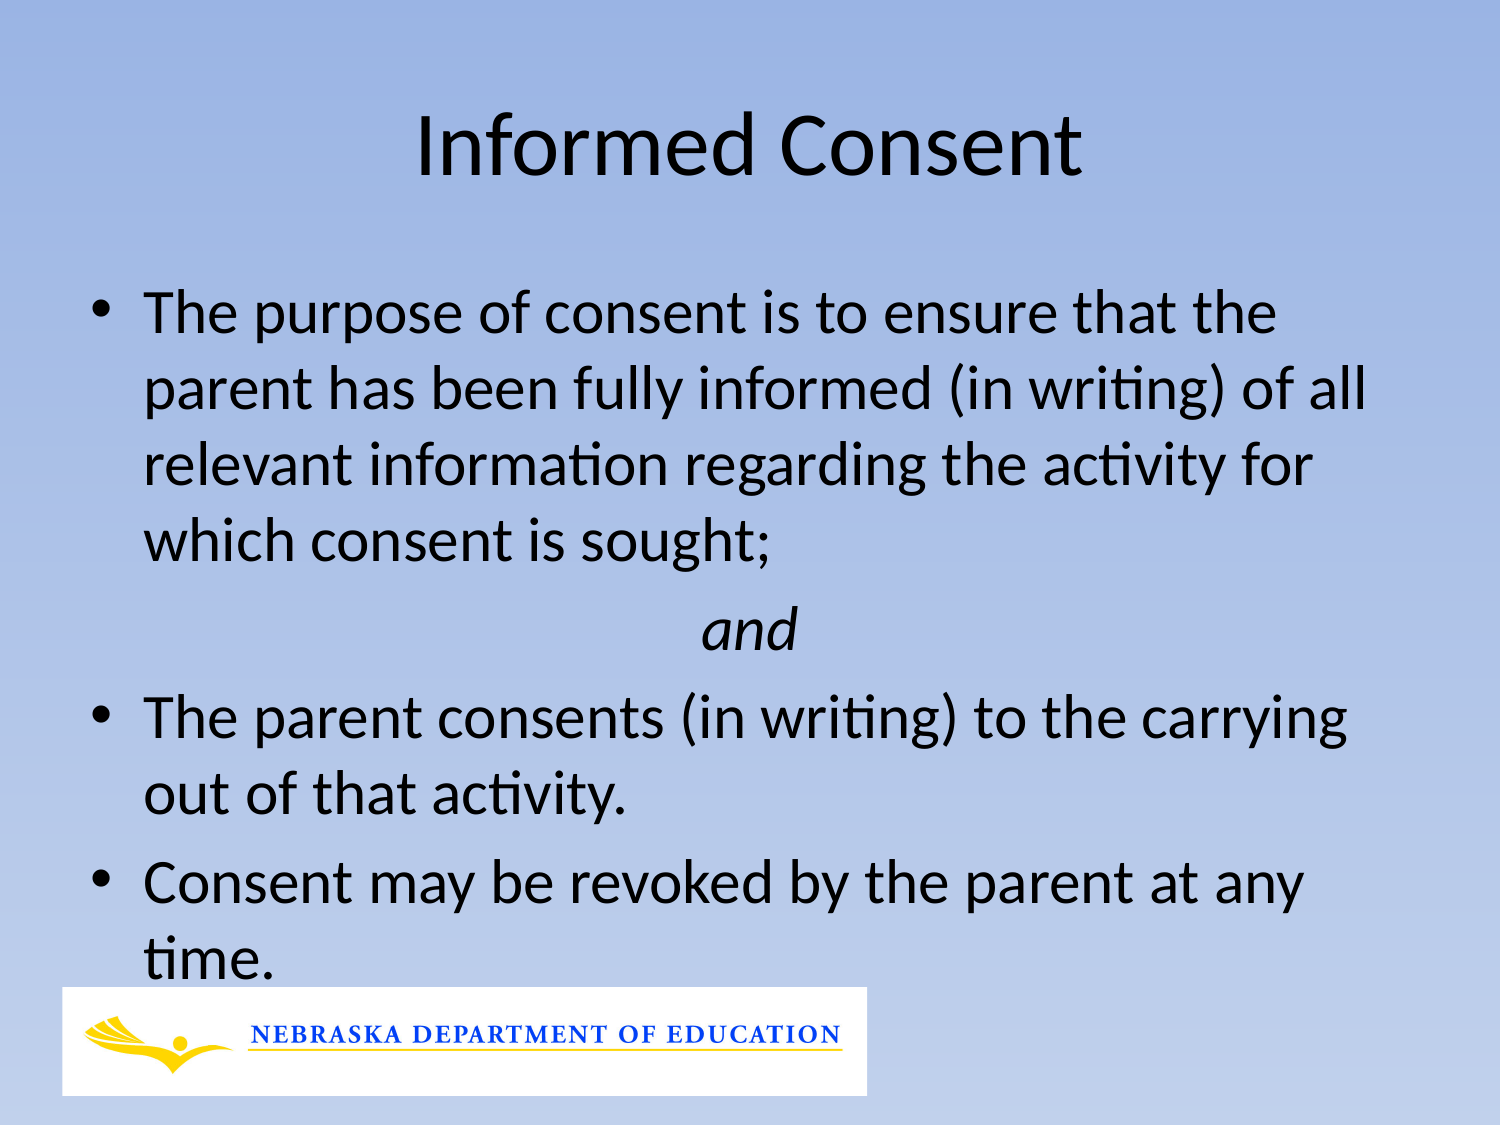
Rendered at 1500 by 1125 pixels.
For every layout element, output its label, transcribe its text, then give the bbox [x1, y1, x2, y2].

title Informed Consent [75, 45, 1425, 233]
picture [62, 987, 868, 1096]
list The purpose of consent is to ensure that the parent has been fully informed (in writing) of all relevant information regarding the activity for which consent is sought; and The parent consents (in writing) to the carrying out of that activity. Consent may be revoked by the parent at any time. [75, 262, 1425, 1005]
